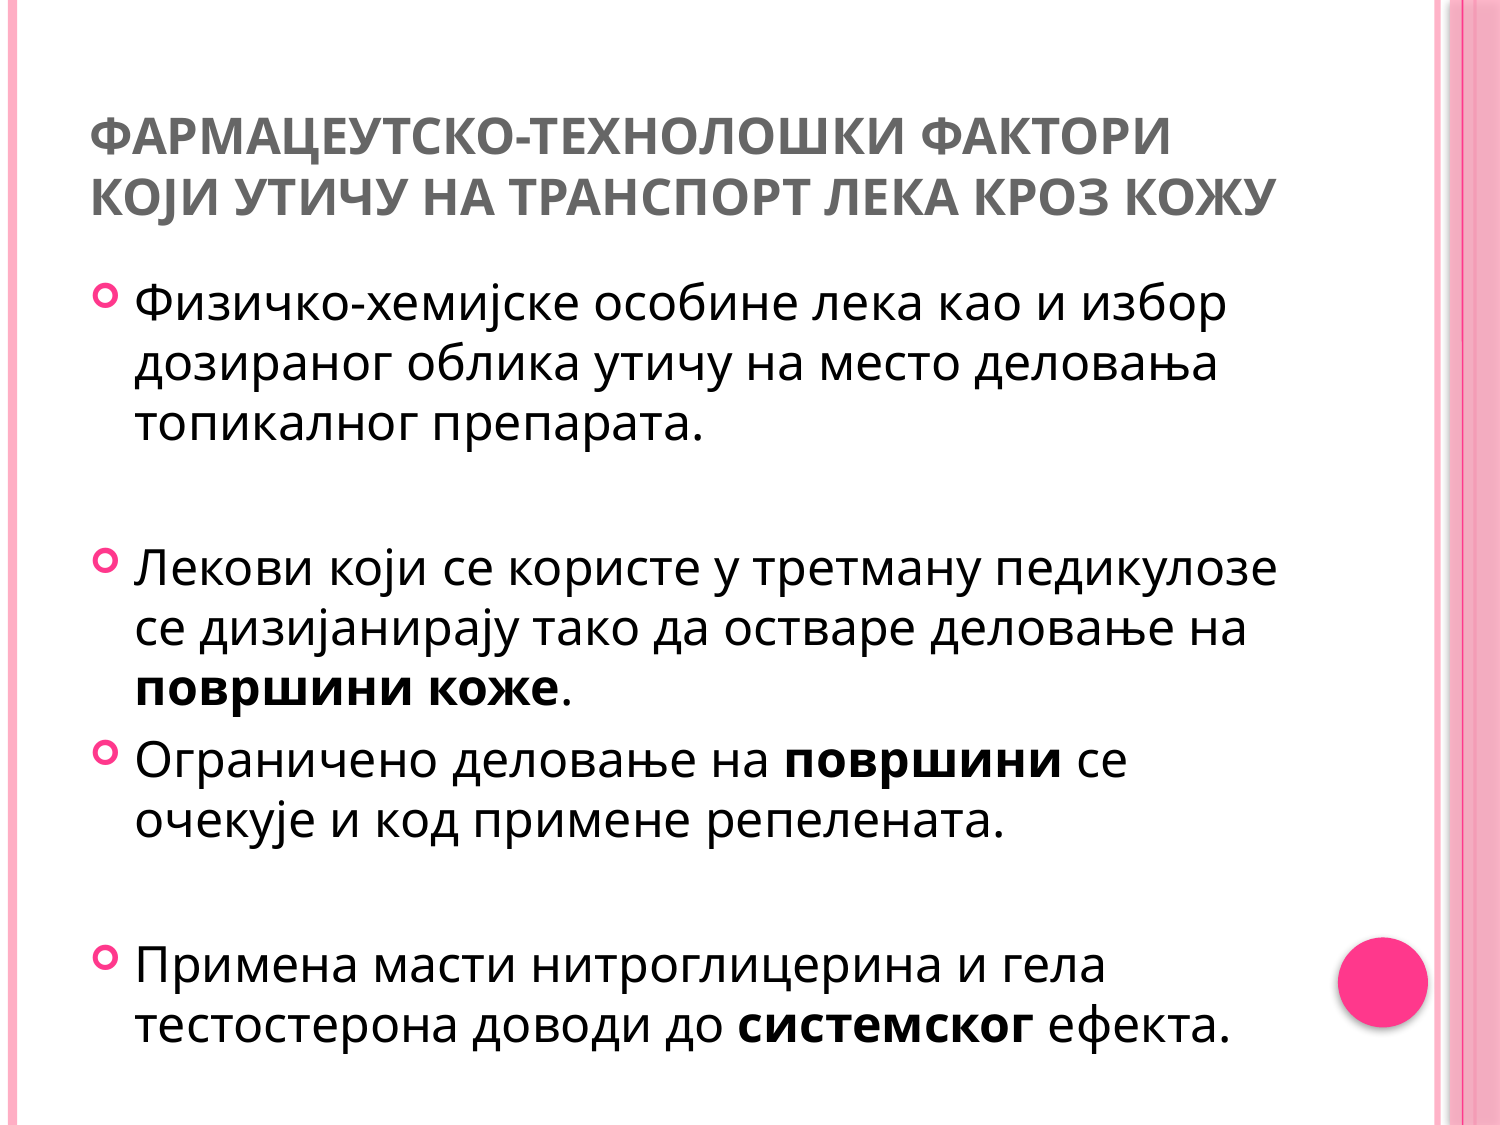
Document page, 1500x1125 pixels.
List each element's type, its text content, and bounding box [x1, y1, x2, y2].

list Физичко-хемијске особине лека као и избор дозираног облика утичу на место деловања топикалног препарата. Лекови који се користе у третману педикулозе се дизијанирају тако да остваре деловање на површини коже. Ограничено деловање на површини се очекује и код примене репелената. Примена масти нитроглицерина и гела тестостерона доводи до системског ефекта. [75, 262, 1300, 1062]
title Фармацеутско-технолошки фактори који утичу на транспорт лека кроз кожу [75, 45, 1300, 233]
